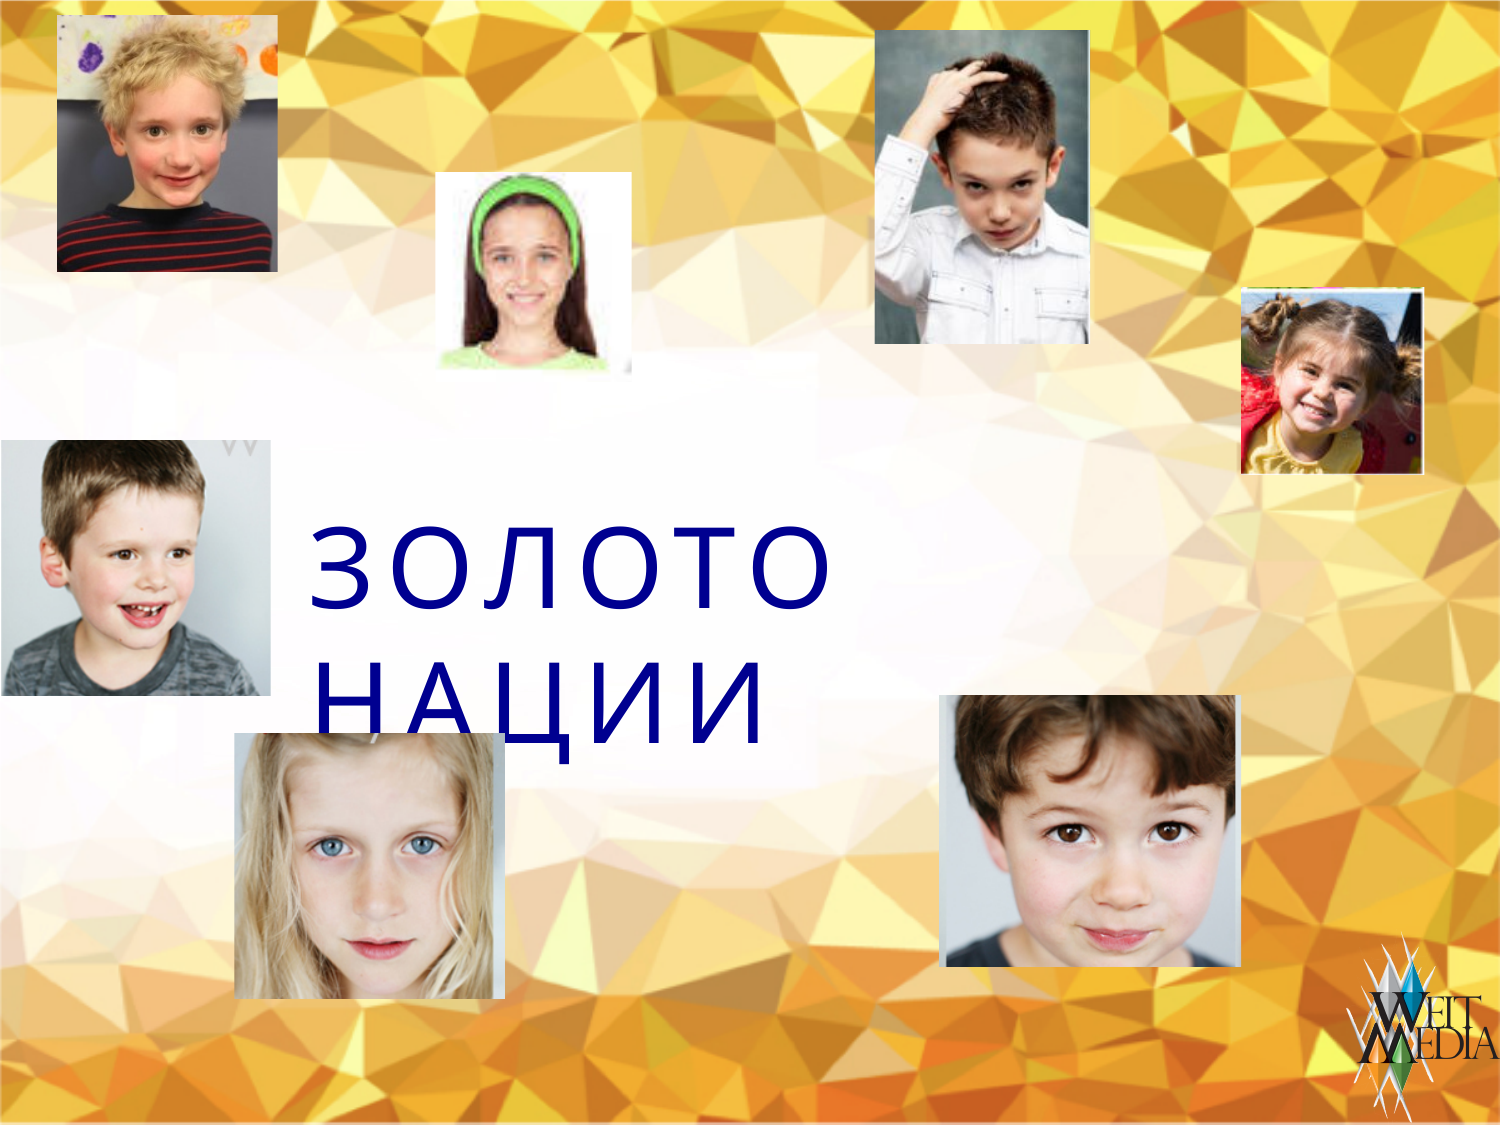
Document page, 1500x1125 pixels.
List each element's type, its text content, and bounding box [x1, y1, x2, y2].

text_box ЗОЛОТО НАЦИИ [808, 488, 1327, 773]
picture [0, 0, 1500, 1125]
